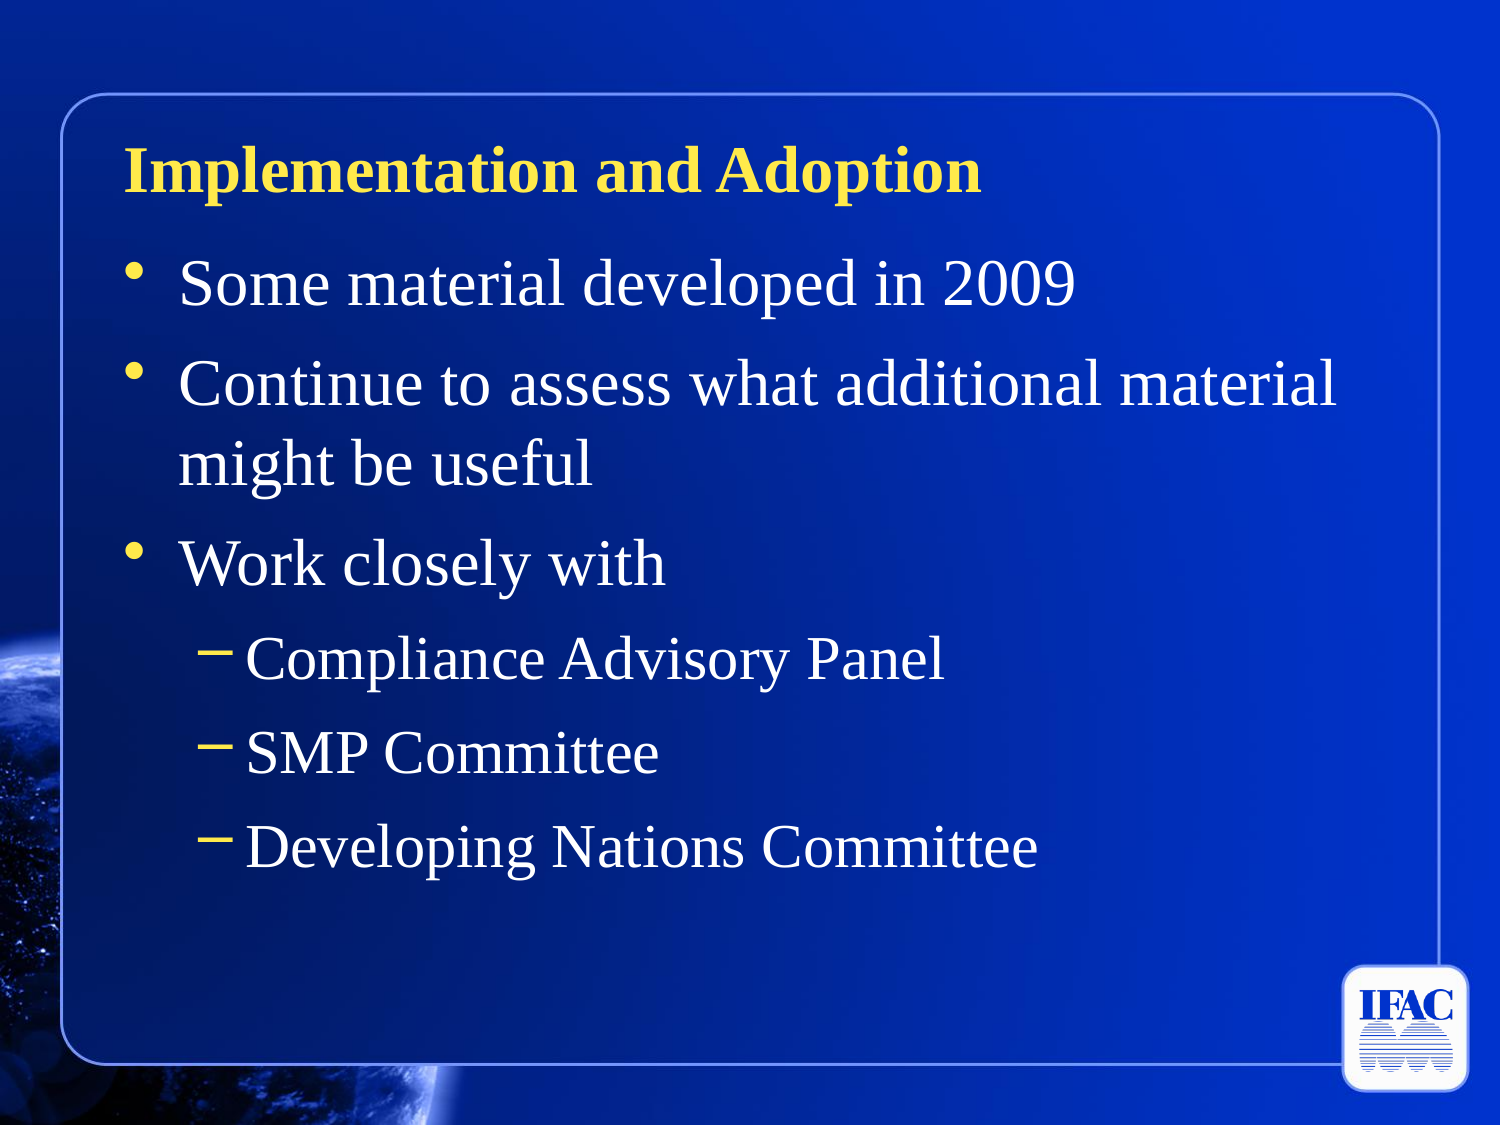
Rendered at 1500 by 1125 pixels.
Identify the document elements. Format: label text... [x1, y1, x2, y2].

list Some material developed in 2009 Continue to assess what additional material might be useful Work closely with Compliance Advisory Panel SMP Committee Developing Nations Committee [107, 230, 1411, 1048]
picture [0, 0, 1500, 1125]
list Implementation and Adoption [107, 118, 1411, 215]
